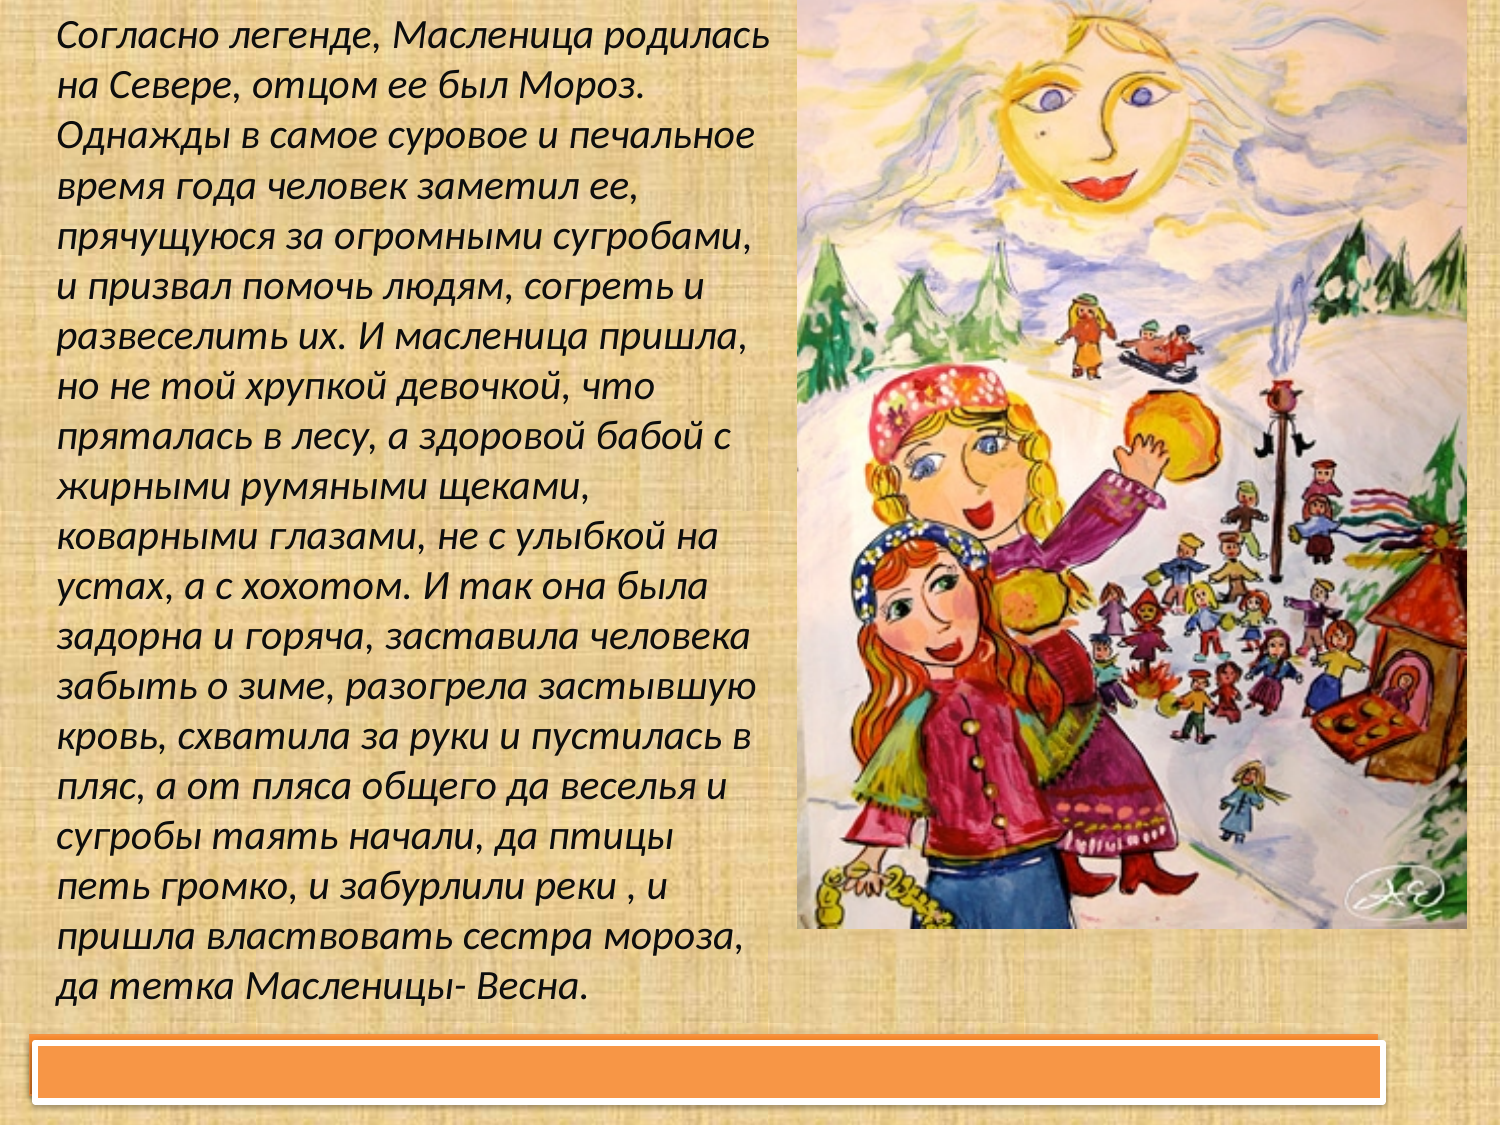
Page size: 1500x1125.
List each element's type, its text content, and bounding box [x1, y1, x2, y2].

text_box [32, 1040, 1386, 1105]
text_box Согласно легенде, Масленица родилась на Севере, отцом ее был Мороз. Однажды в самое суровое и печальное время года человек заметил ее, прячущуюся за огромными сугробами, и призвал помочь людям, согреть и развеселить их. И масленица пришла, но не той хрупкой девочкой, что пряталась в лесу, а здоровой бабой с жирными румяными щеками, коварными глазами, не с улыбкой на устах, а с хохотом. И так она была задорна и горяча, заставила человека забыть о зиме, разогрела застывшую кровь, схватила за руки и пустилась в пляс, а от пляса общего да веселья и сугробы таять начали, да птицы петь громко, и забурлили реки , и пришла властвовать сестра мороза, да тетка Масленицы- Весна. [41, 0, 792, 1016]
picture [0, 0, 1500, 1125]
